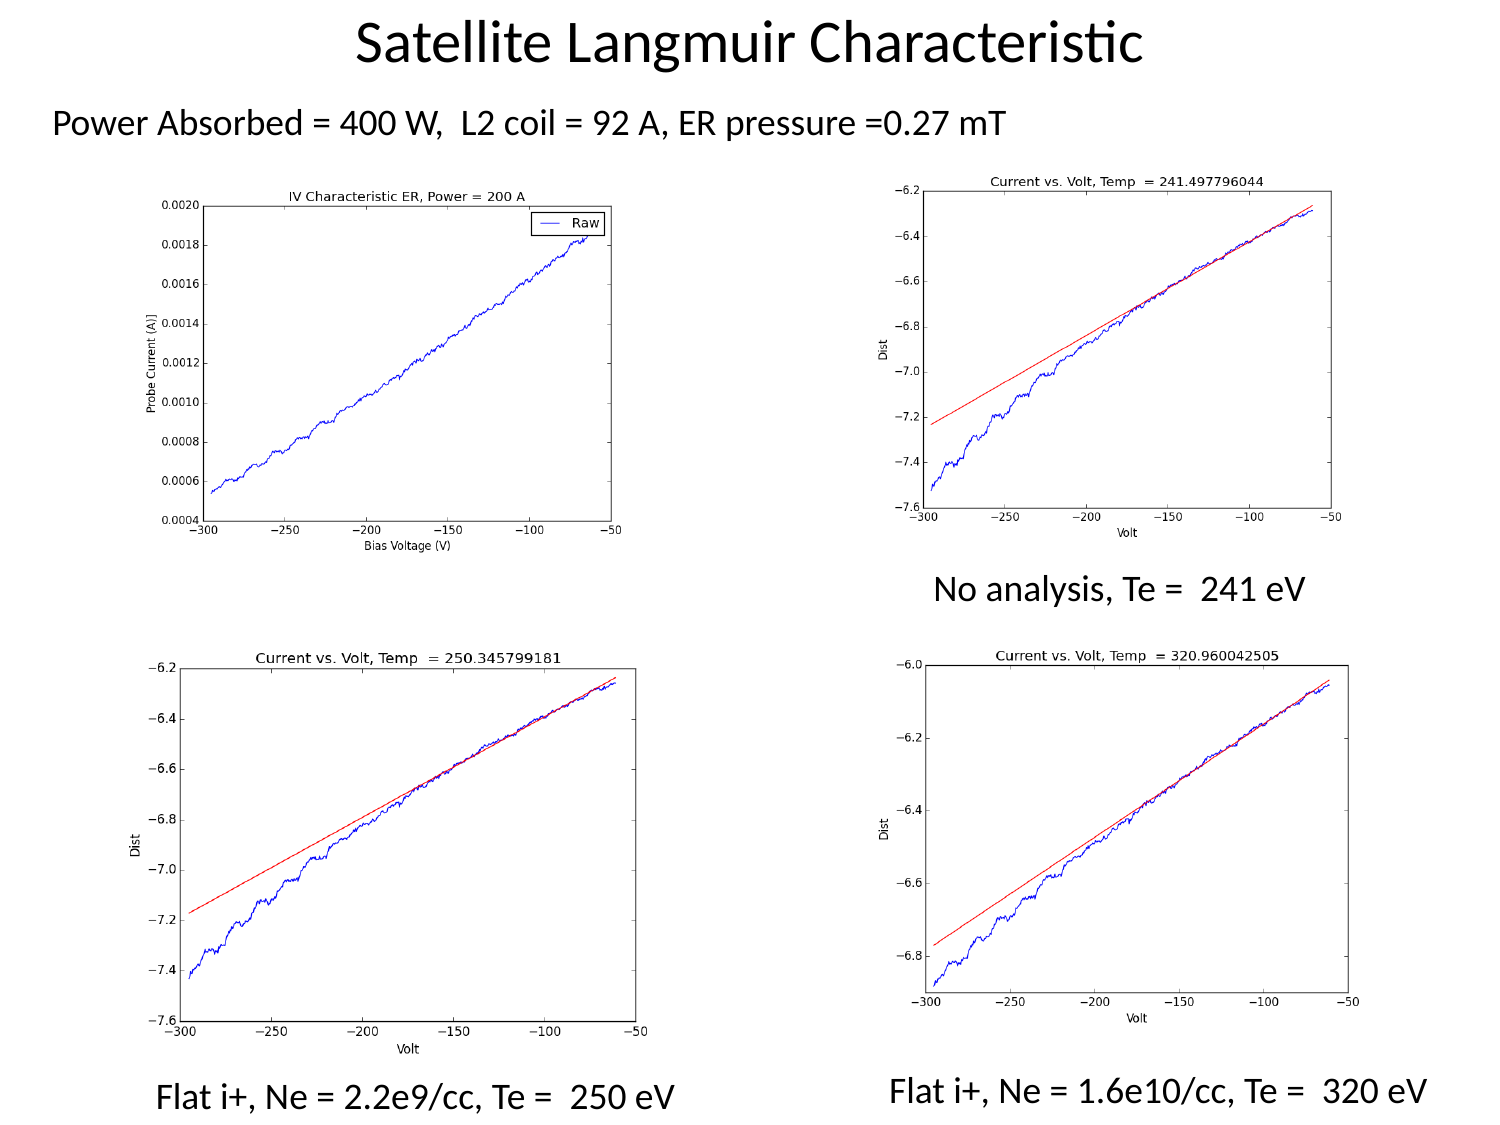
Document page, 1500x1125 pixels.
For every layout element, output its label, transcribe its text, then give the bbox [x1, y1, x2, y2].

title Satellite Langmuir Characteristic [75, 0, 1425, 83]
picture [106, 623, 694, 1065]
text_box Flat i+, Ne = 1.6e10/cc, Te = 320 eV [874, 1059, 1443, 1119]
picture [856, 151, 1384, 547]
text_box Flat i+, Ne = 2.2e9/cc, Te = 250 eV [141, 1073, 691, 1125]
picture [137, 165, 663, 560]
picture [856, 623, 1402, 1033]
text_box No analysis, Te = 241 eV [918, 557, 1322, 617]
text_box Power Absorbed = 400 W, L2 coil = 92 A, ER pressure =0.27 mT [37, 90, 1500, 150]
